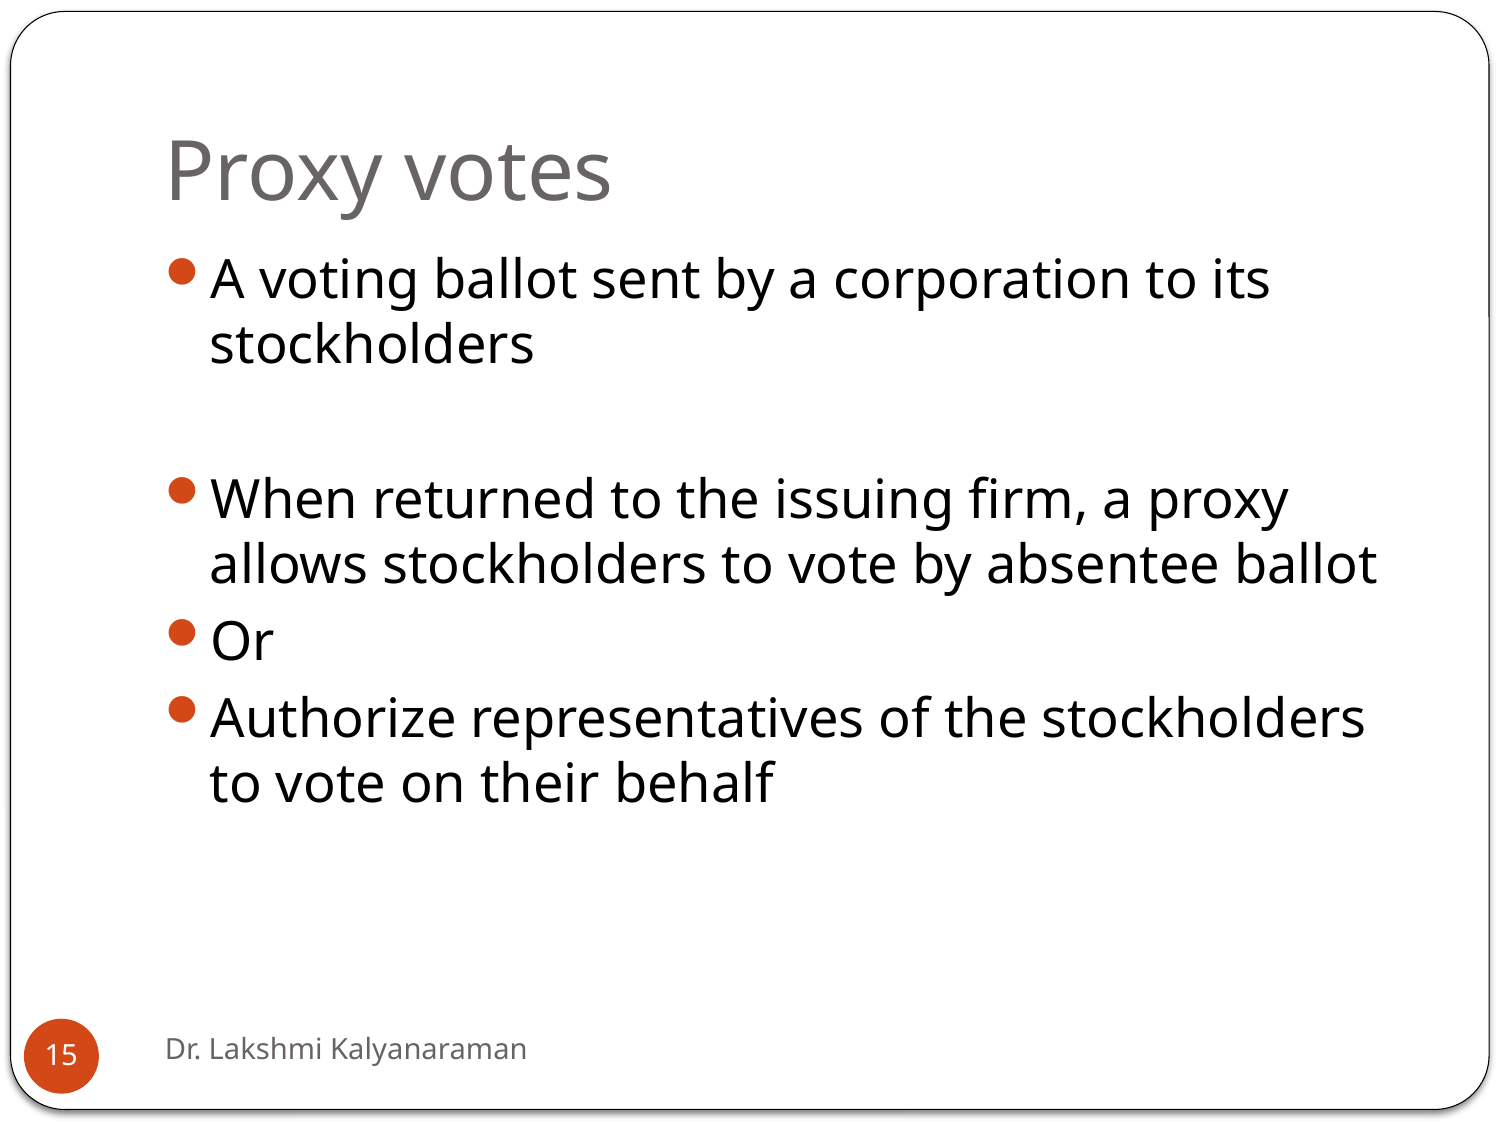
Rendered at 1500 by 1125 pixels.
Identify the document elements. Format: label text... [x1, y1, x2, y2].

title Proxy votes [150, 45, 1425, 233]
list A voting ballot sent by a corporation to its stockholders When returned to the issuing firm, a proxy allows stockholders to vote by absentee ballot Or Authorize representatives of the stockholders to vote on their behalf [150, 237, 1425, 988]
footer Dr. Lakshmi Kalyanaraman [150, 1012, 800, 1088]
slide_number 15 [23, 1018, 99, 1094]
